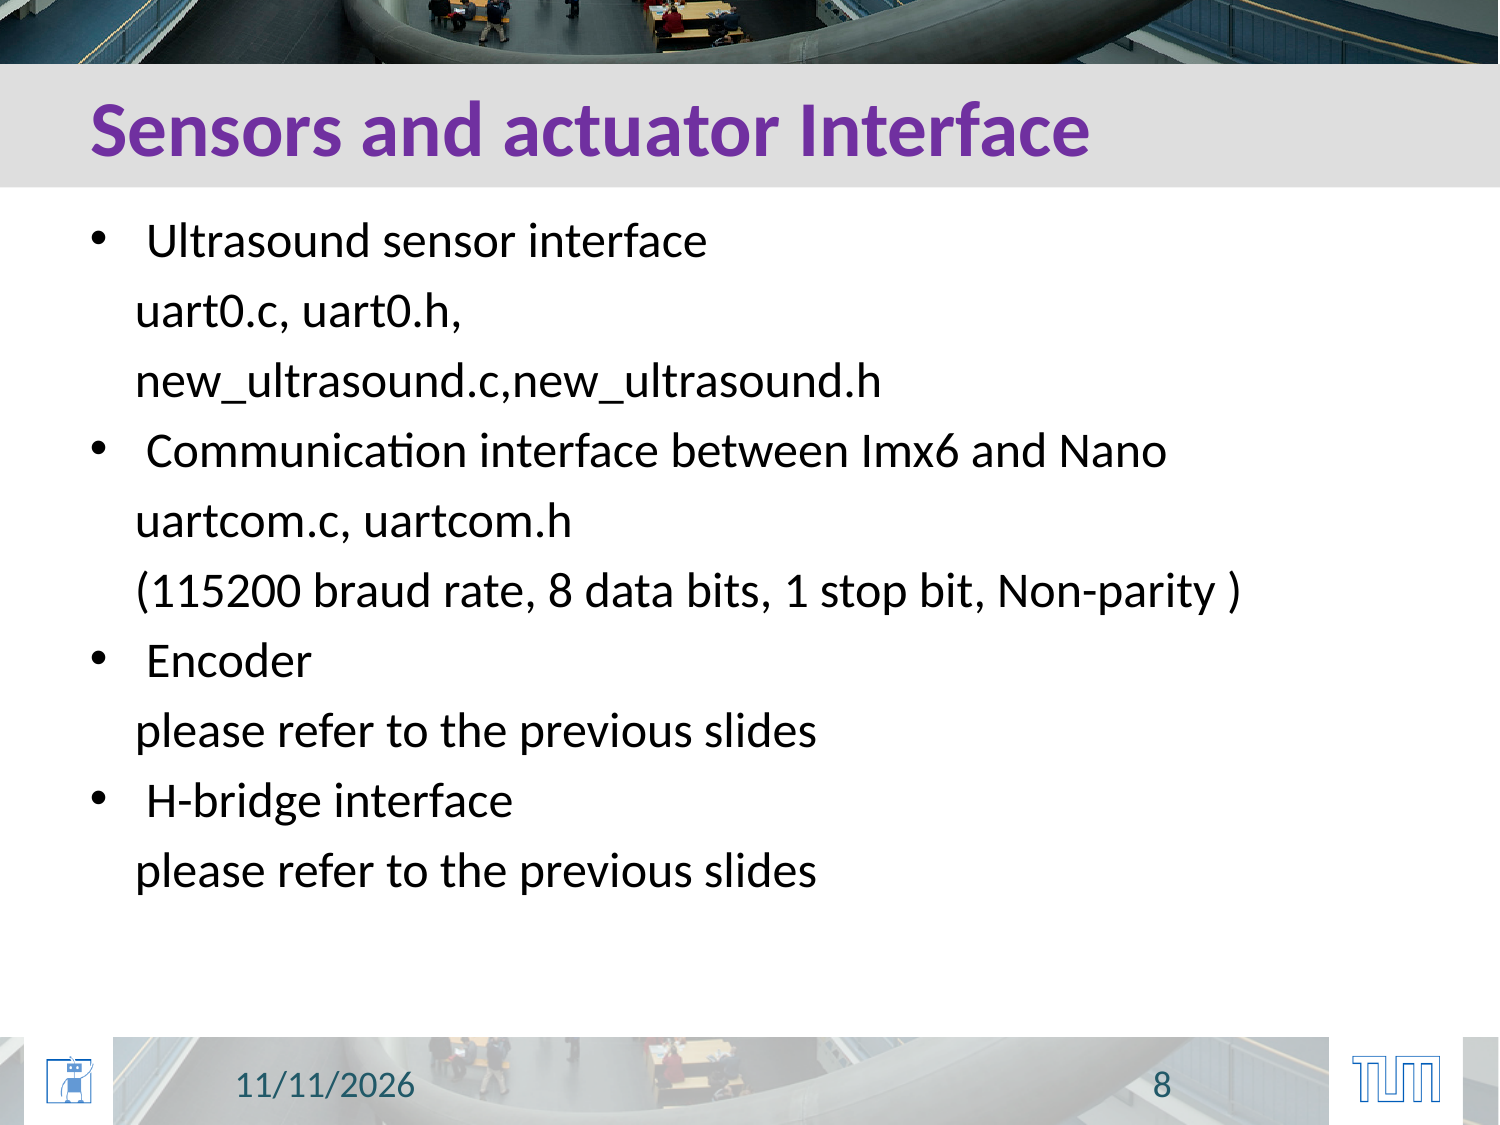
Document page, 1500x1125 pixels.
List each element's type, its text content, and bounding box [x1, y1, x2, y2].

picture [0, 0, 1500, 64]
list Ultrasound sensor interface uart0.c, uart0.h, new_ultrasound.c,new_ultrasound.h Communication interface between Imx6 and Nano uartcom.c, uartcom.h (115200 braud rate, 8 data bits, 1 stop bit, Non-parity ) Encoder please refer to the previous slides H-bridge interface please refer to the previous slides [75, 200, 1425, 1025]
picture [0, 1032, 1500, 1125]
title Sensors and actuator Interface [75, 62, 1425, 188]
slide_number 8 [1012, 1052, 1313, 1113]
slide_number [162, 1052, 488, 1113]
